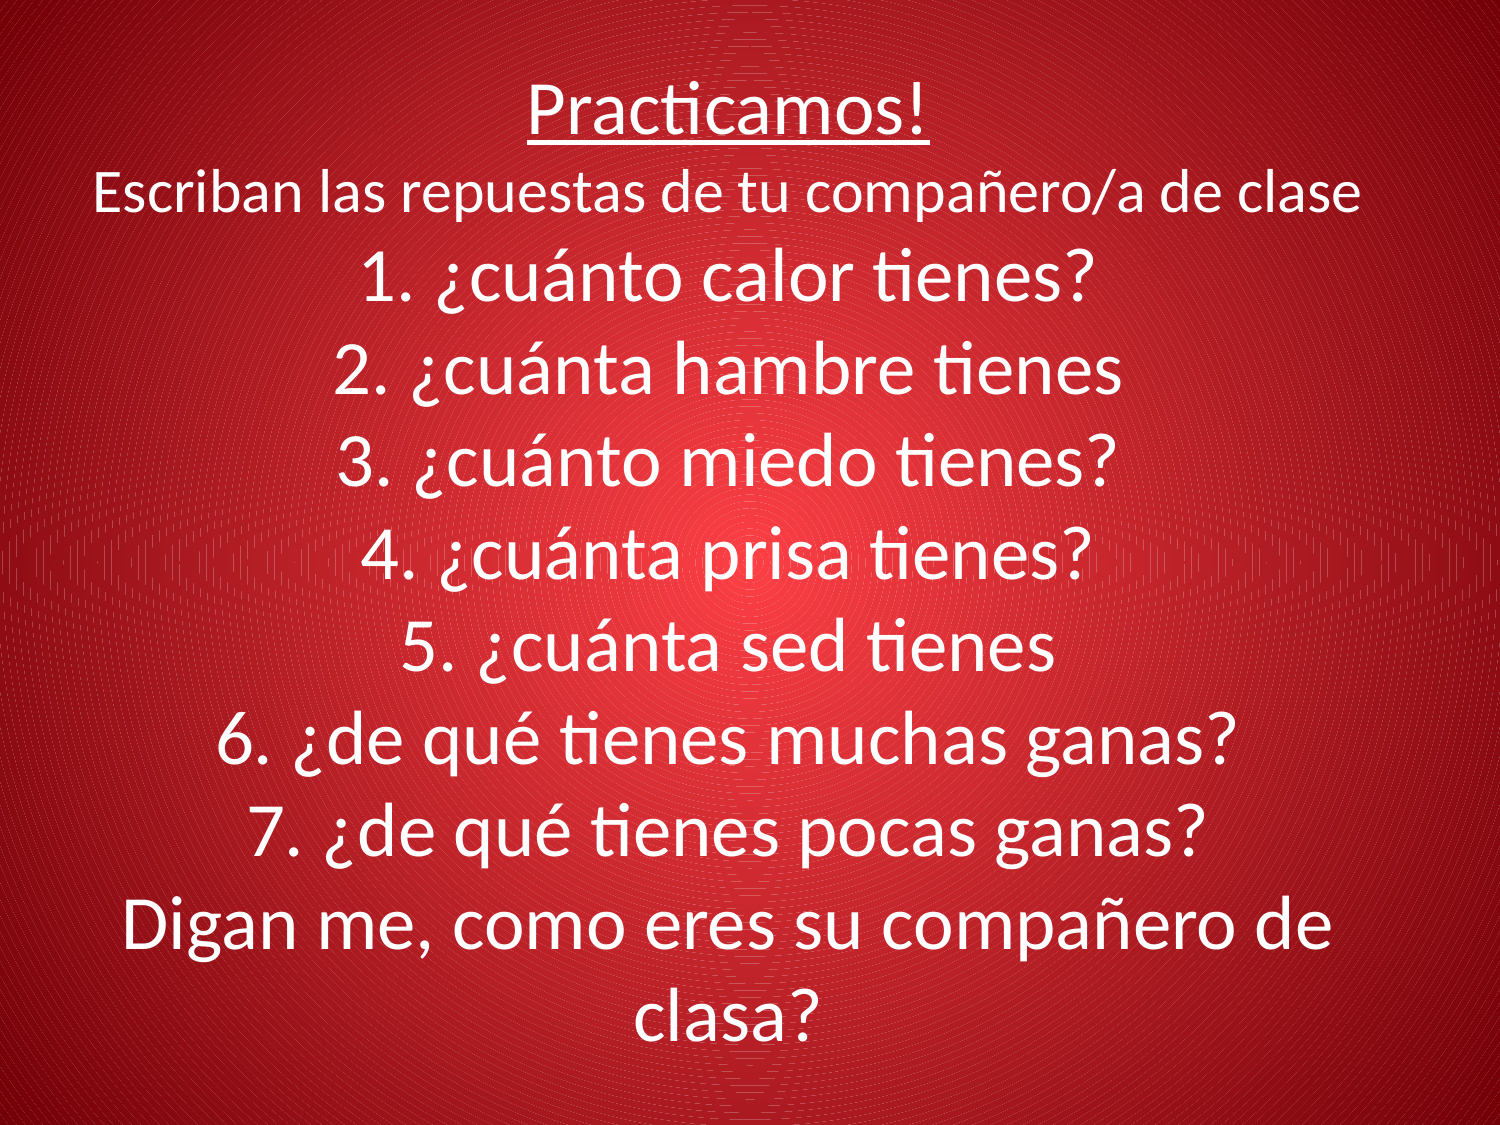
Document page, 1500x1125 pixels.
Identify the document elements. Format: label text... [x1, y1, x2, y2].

title Practicamos! Escriban las repuestas de tu compañero/a de clase 1. ¿cuánto calor tienes? 2. ¿cuánta hambre tienes 3. ¿cuánto miedo tienes? 4. ¿cuánta prisa tienes? 5. ¿cuánta sed tienes 6. ¿de qué tienes muchas ganas? 7. ¿de qué tienes pocas ganas? Digan me, como eres su compañero de clasa? [31, 45, 1425, 1070]
